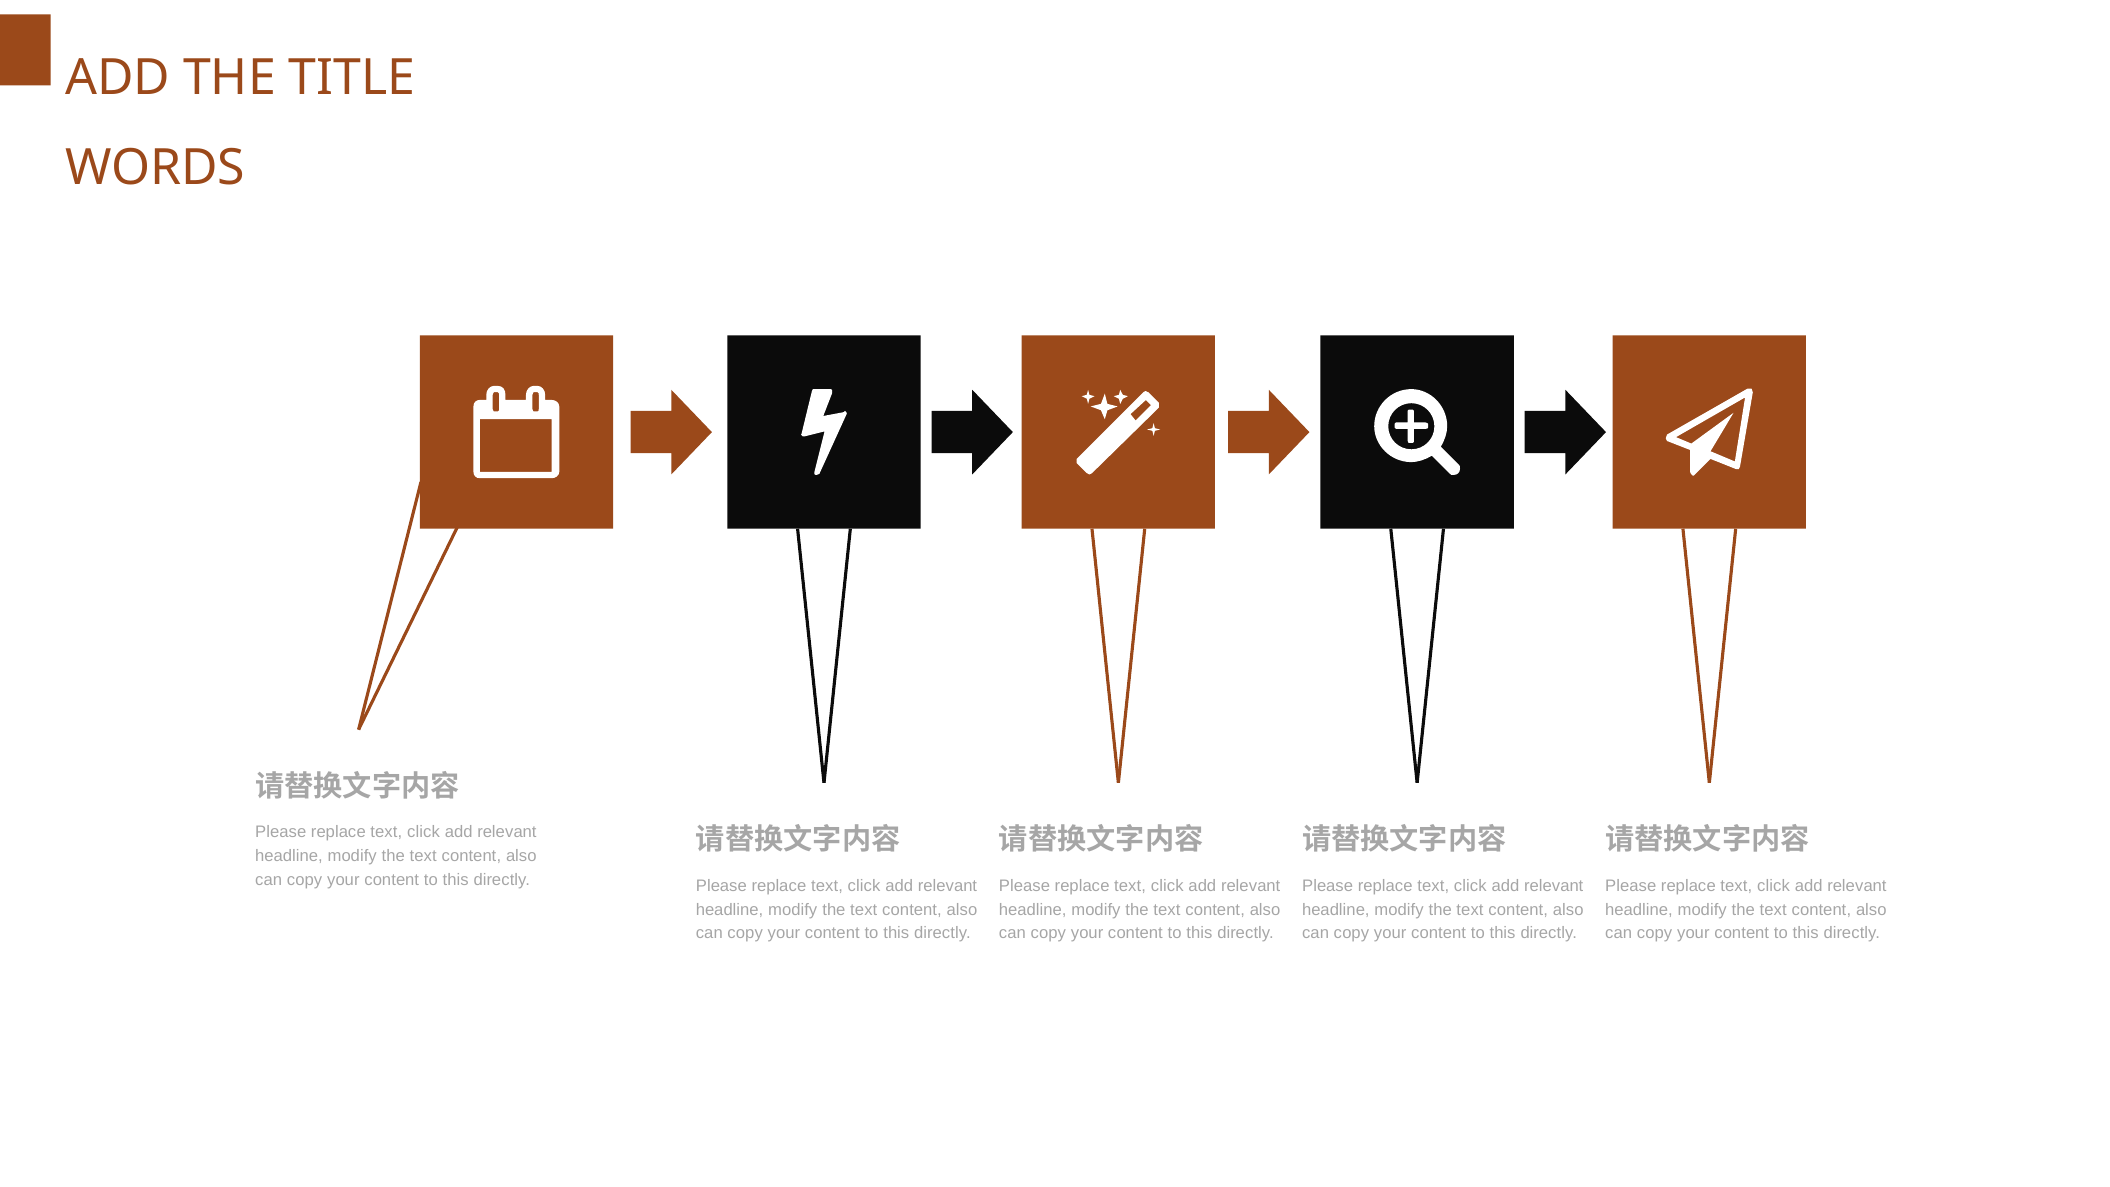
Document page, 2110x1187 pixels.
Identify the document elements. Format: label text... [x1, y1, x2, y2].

text_box 请替换文字内容 [255, 753, 474, 809]
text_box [1612, 335, 1806, 529]
text_box [1227, 387, 1311, 478]
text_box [1390, 529, 1444, 783]
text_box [1092, 529, 1145, 783]
text_box [629, 387, 714, 478]
text_box Please replace text, click add relevant headline, modify the text content, also can copy your content to this directly. [695, 870, 984, 943]
text_box 请替换文字内容 [1302, 806, 1521, 862]
text_box Please replace text, click add relevant headline, modify the text content, also can copy your content to this directly. [255, 817, 544, 890]
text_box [1021, 335, 1215, 529]
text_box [375, 483, 429, 738]
text_box ADD THE TITLE WORDS [50, 7, 583, 202]
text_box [727, 335, 921, 529]
text_box 请替换文字内容 [695, 806, 915, 862]
text_box Please replace text, click add relevant headline, modify the text content, also can copy your content to this directly. [998, 870, 1287, 943]
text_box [419, 335, 614, 529]
text_box 请替换文字内容 [998, 806, 1218, 862]
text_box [797, 529, 851, 783]
text_box 请替换文字内容 [1605, 806, 1824, 862]
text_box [1320, 335, 1514, 529]
text_box Please replace text, click add relevant headline, modify the text content, also can copy your content to this directly. [1605, 870, 1894, 943]
text_box Please replace text, click add relevant headline, modify the text content, also can copy your content to this directly. [1302, 870, 1590, 943]
text_box [930, 387, 1015, 478]
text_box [1682, 529, 1736, 783]
text_box [1523, 387, 1608, 478]
